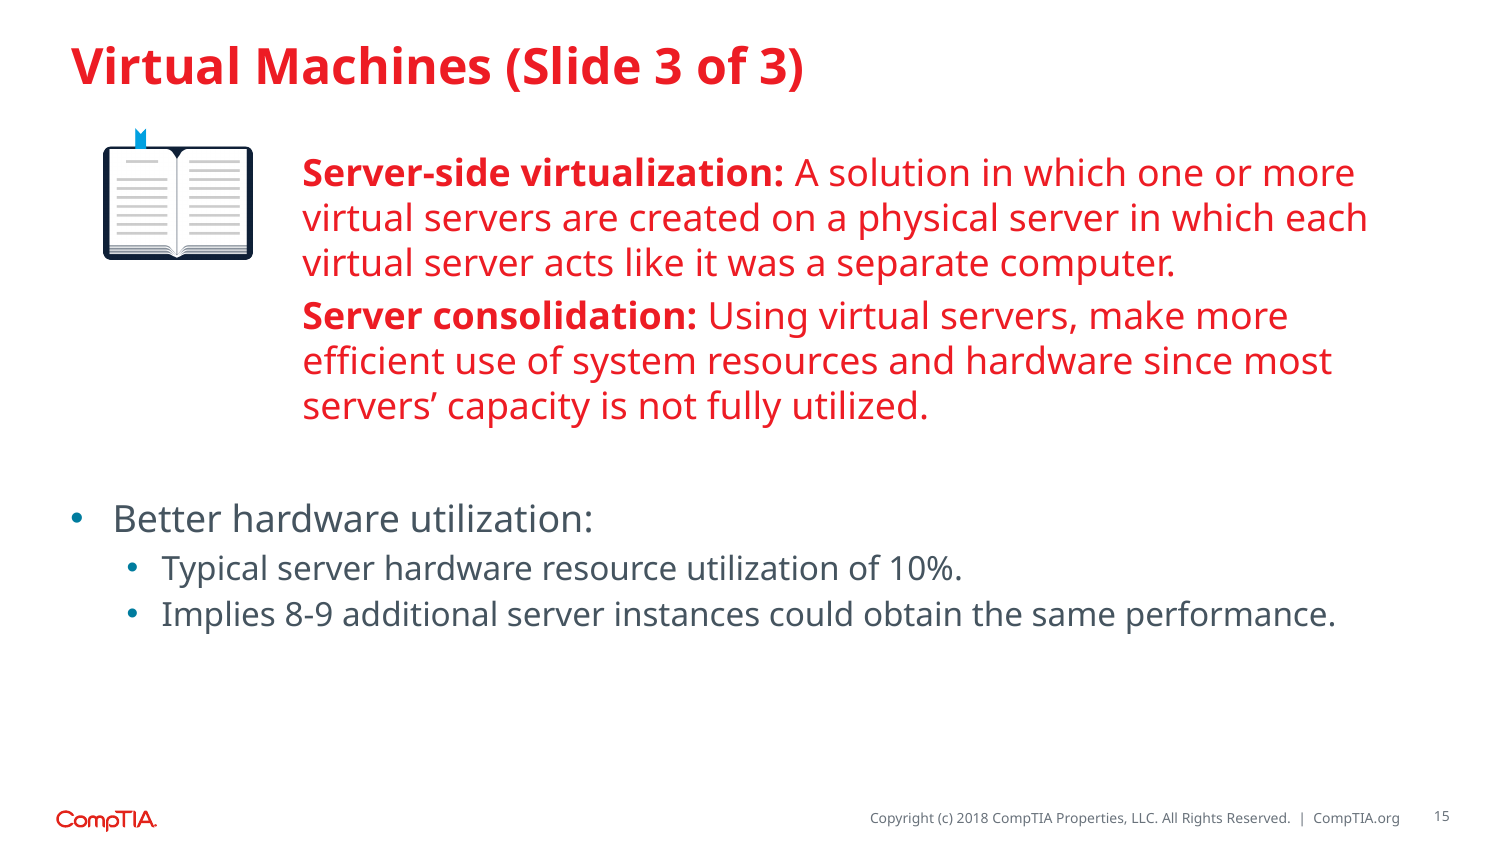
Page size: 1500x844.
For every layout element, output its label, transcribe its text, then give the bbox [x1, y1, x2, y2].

title Virtual Machines (Slide 3 of 3) [56, 12, 1444, 117]
list Server-side virtualization: A solution in which one or more virtual servers are created on a physical server in which each virtual server acts like it was a separate computer. Server consolidation: Using virtual servers, make more efficient use of system resources and hardware since most servers’ capacity is not fully utilized. [287, 141, 1445, 452]
slide_number 15 [1407, 800, 1450, 835]
list Better hardware utilization: Typical server hardware resource utilization of 10%. Implies 8-9 additional server instances could obtain the same performance. [55, 487, 1444, 703]
picture [103, 128, 253, 260]
